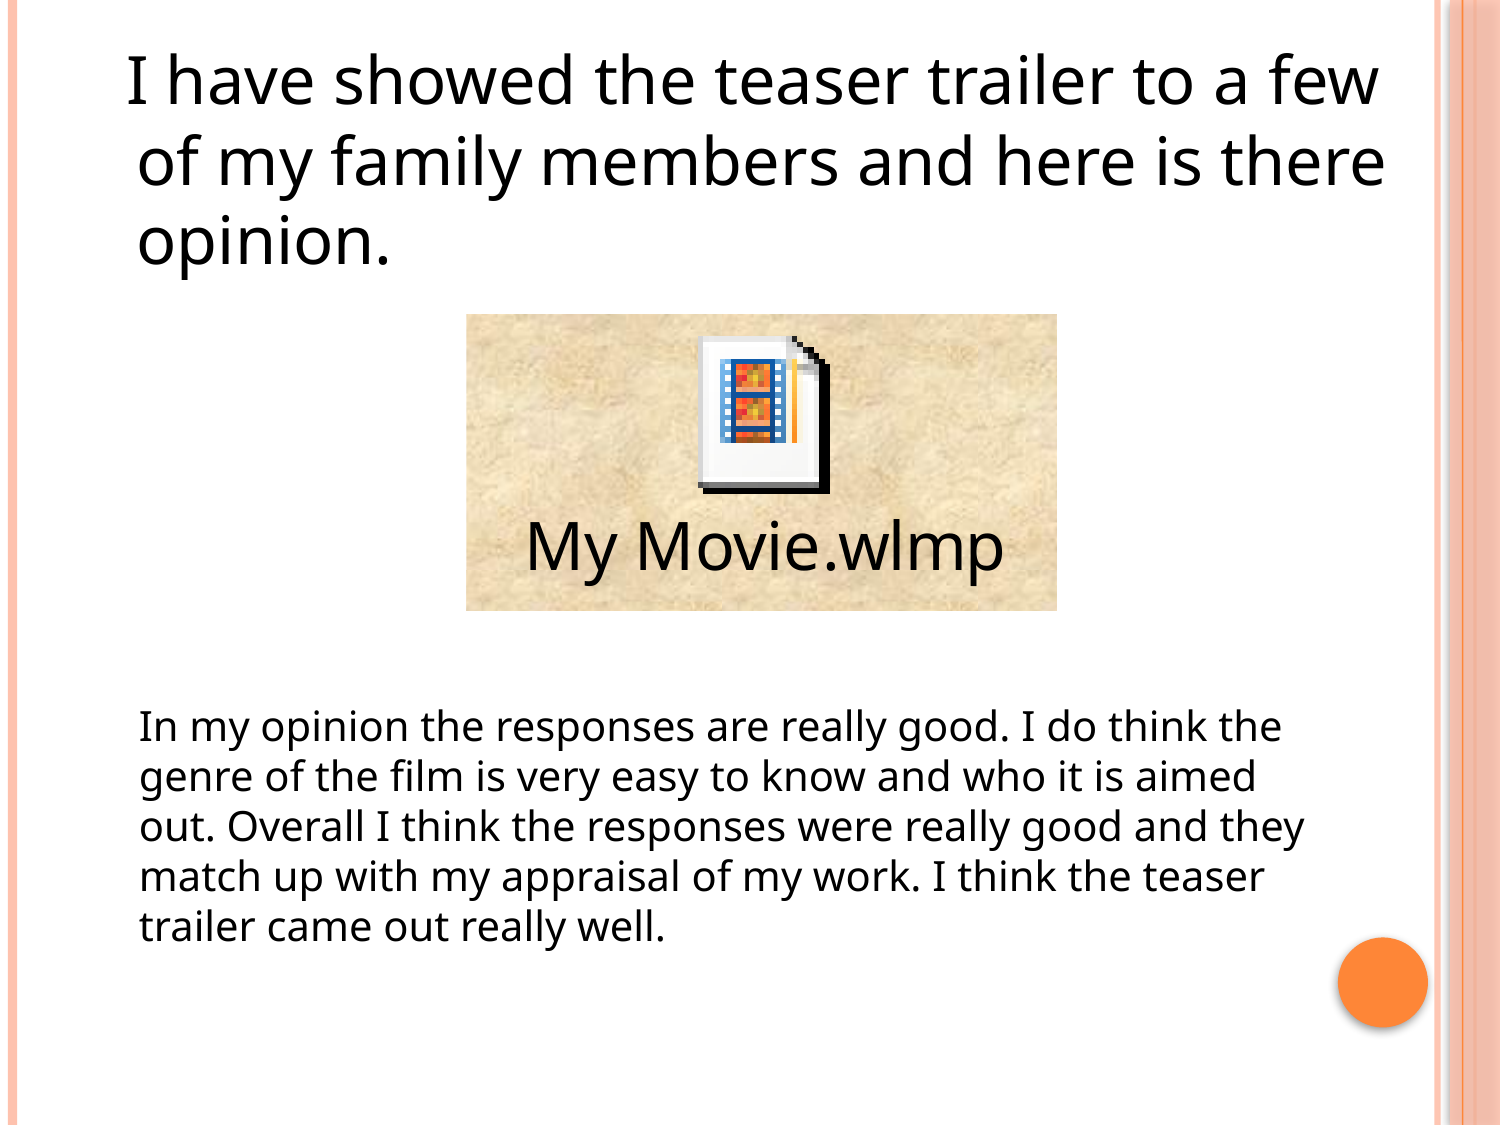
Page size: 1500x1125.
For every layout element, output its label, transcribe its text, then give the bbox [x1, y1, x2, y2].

text_box In my opinion the responses are really good. I do think the genre of the film is very easy to know and who it is aimed out. Overall I think the responses were really good and they match up with my appraisal of my work. I think the teaser trailer came out really well. [123, 692, 1341, 958]
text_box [466, 314, 1058, 611]
list I have showed the teaser trailer to a few of my family members and here is there opinion. [76, 30, 1427, 232]
